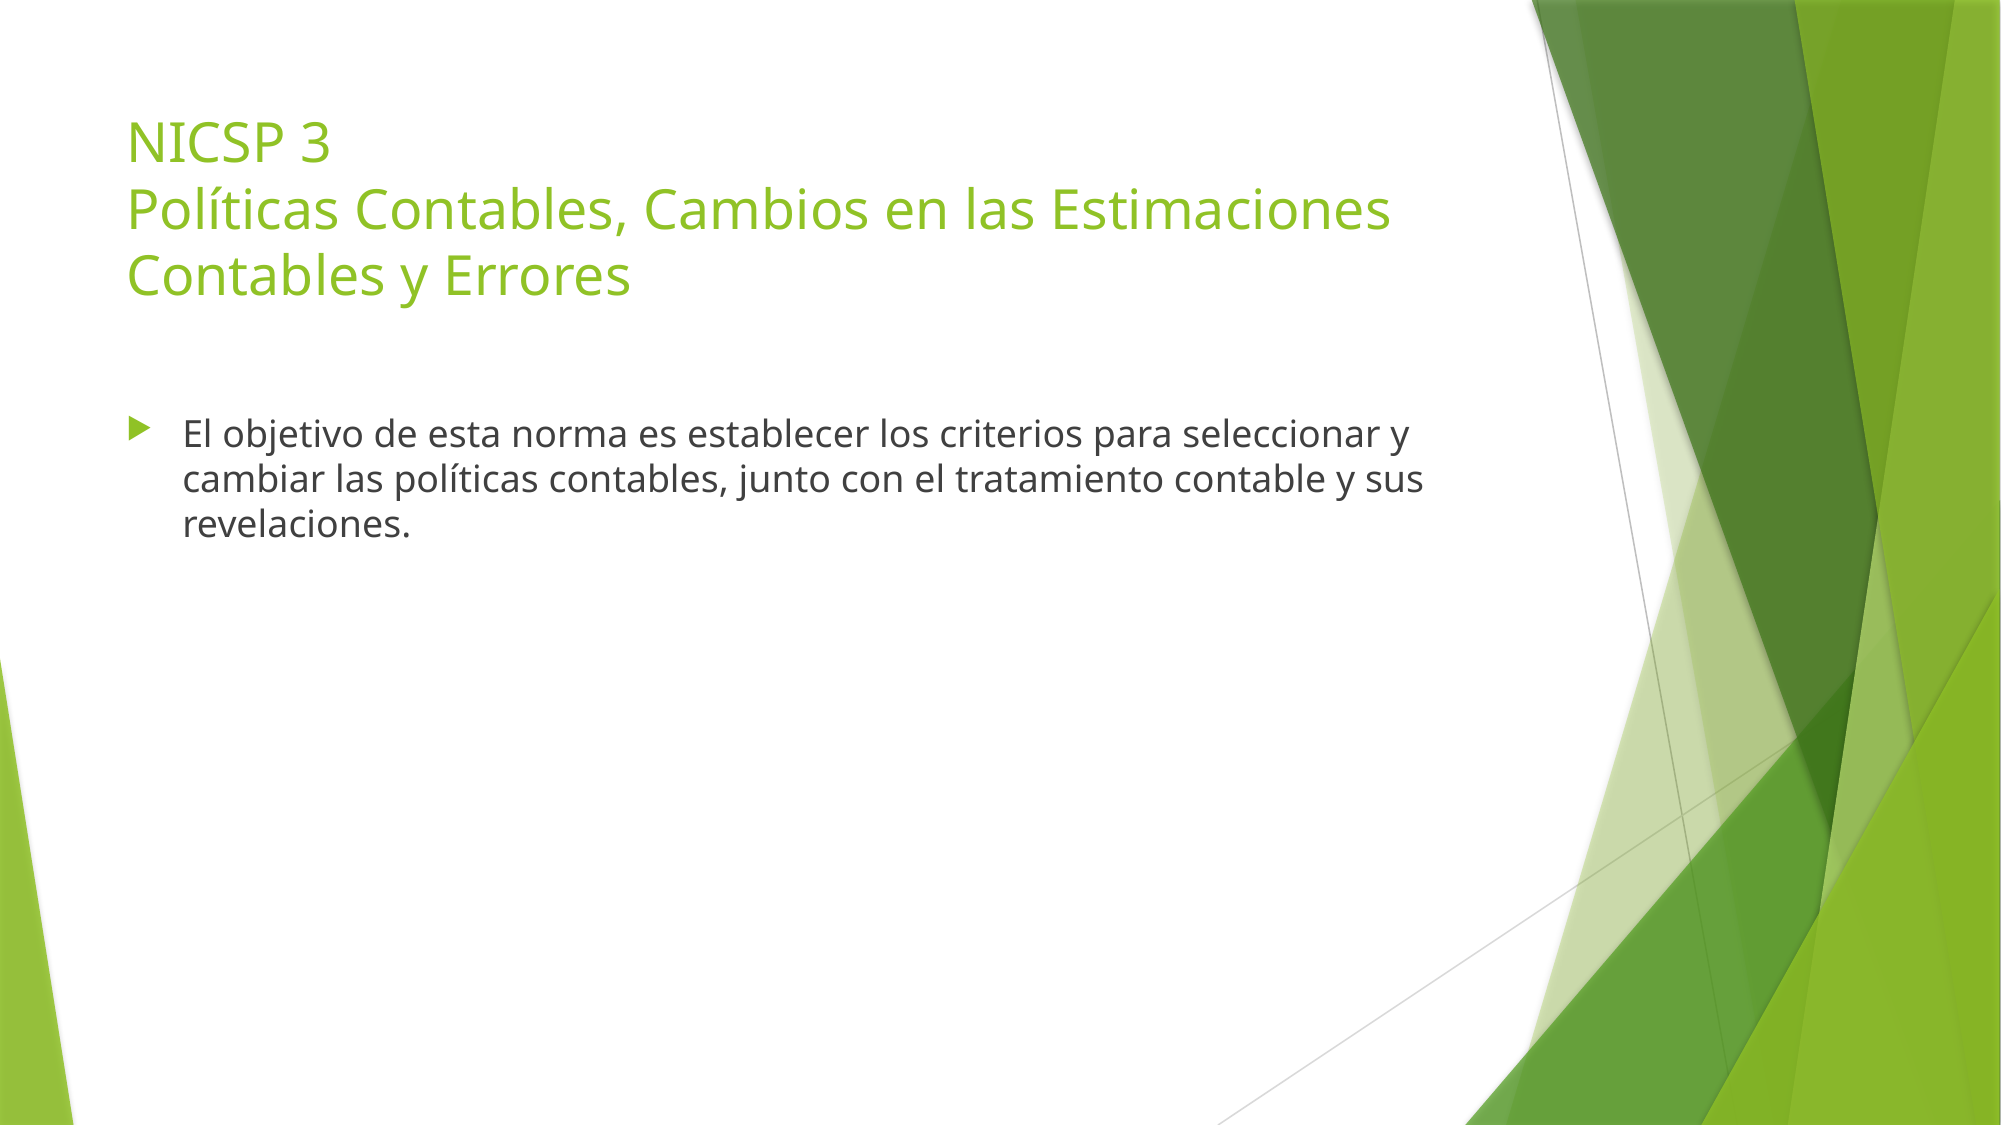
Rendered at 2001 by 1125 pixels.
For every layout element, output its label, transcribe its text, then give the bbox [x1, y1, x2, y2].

title NICSP 3 Políticas Contables, Cambios en las Estimaciones Contables y Errores [111, 99, 1522, 317]
list El objetivo de esta norma es establecer los criterios para seleccionar y cambiar las políticas contables, junto con el tratamiento contable y sus revelaciones. [111, 402, 1522, 991]
